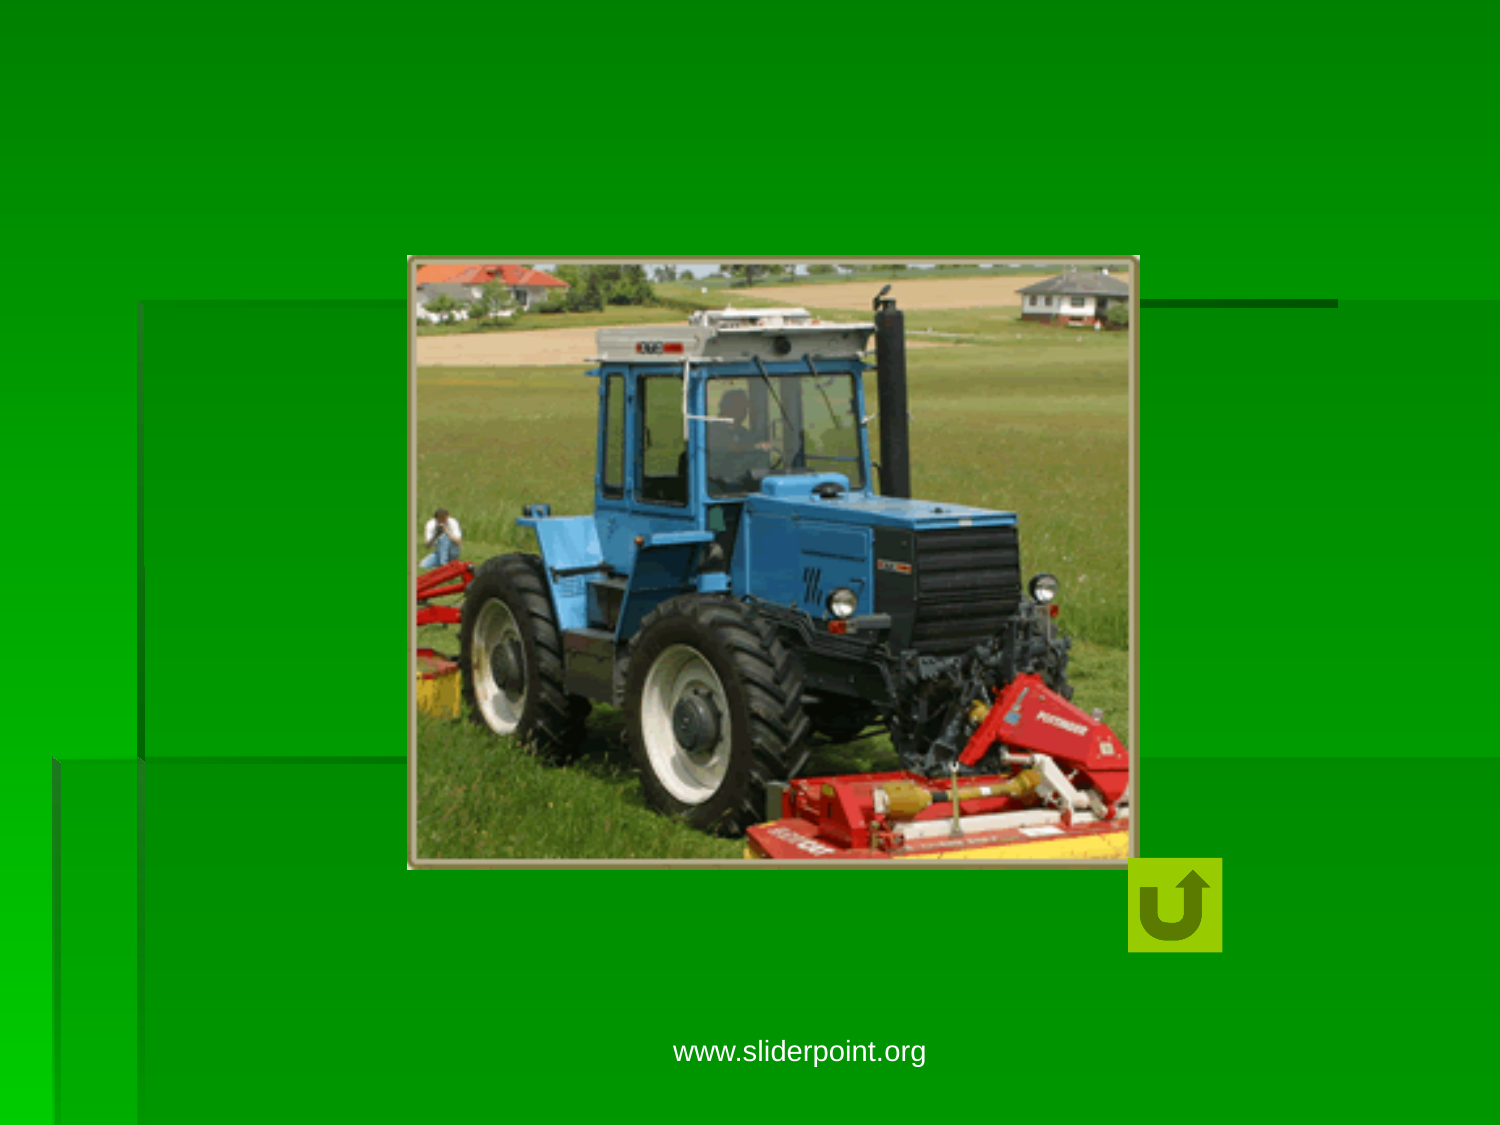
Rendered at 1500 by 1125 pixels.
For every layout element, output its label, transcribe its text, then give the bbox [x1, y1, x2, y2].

footer www.sliderpoint.org [562, 1024, 1038, 1103]
text_box [1128, 857, 1223, 953]
picture [407, 255, 1140, 870]
